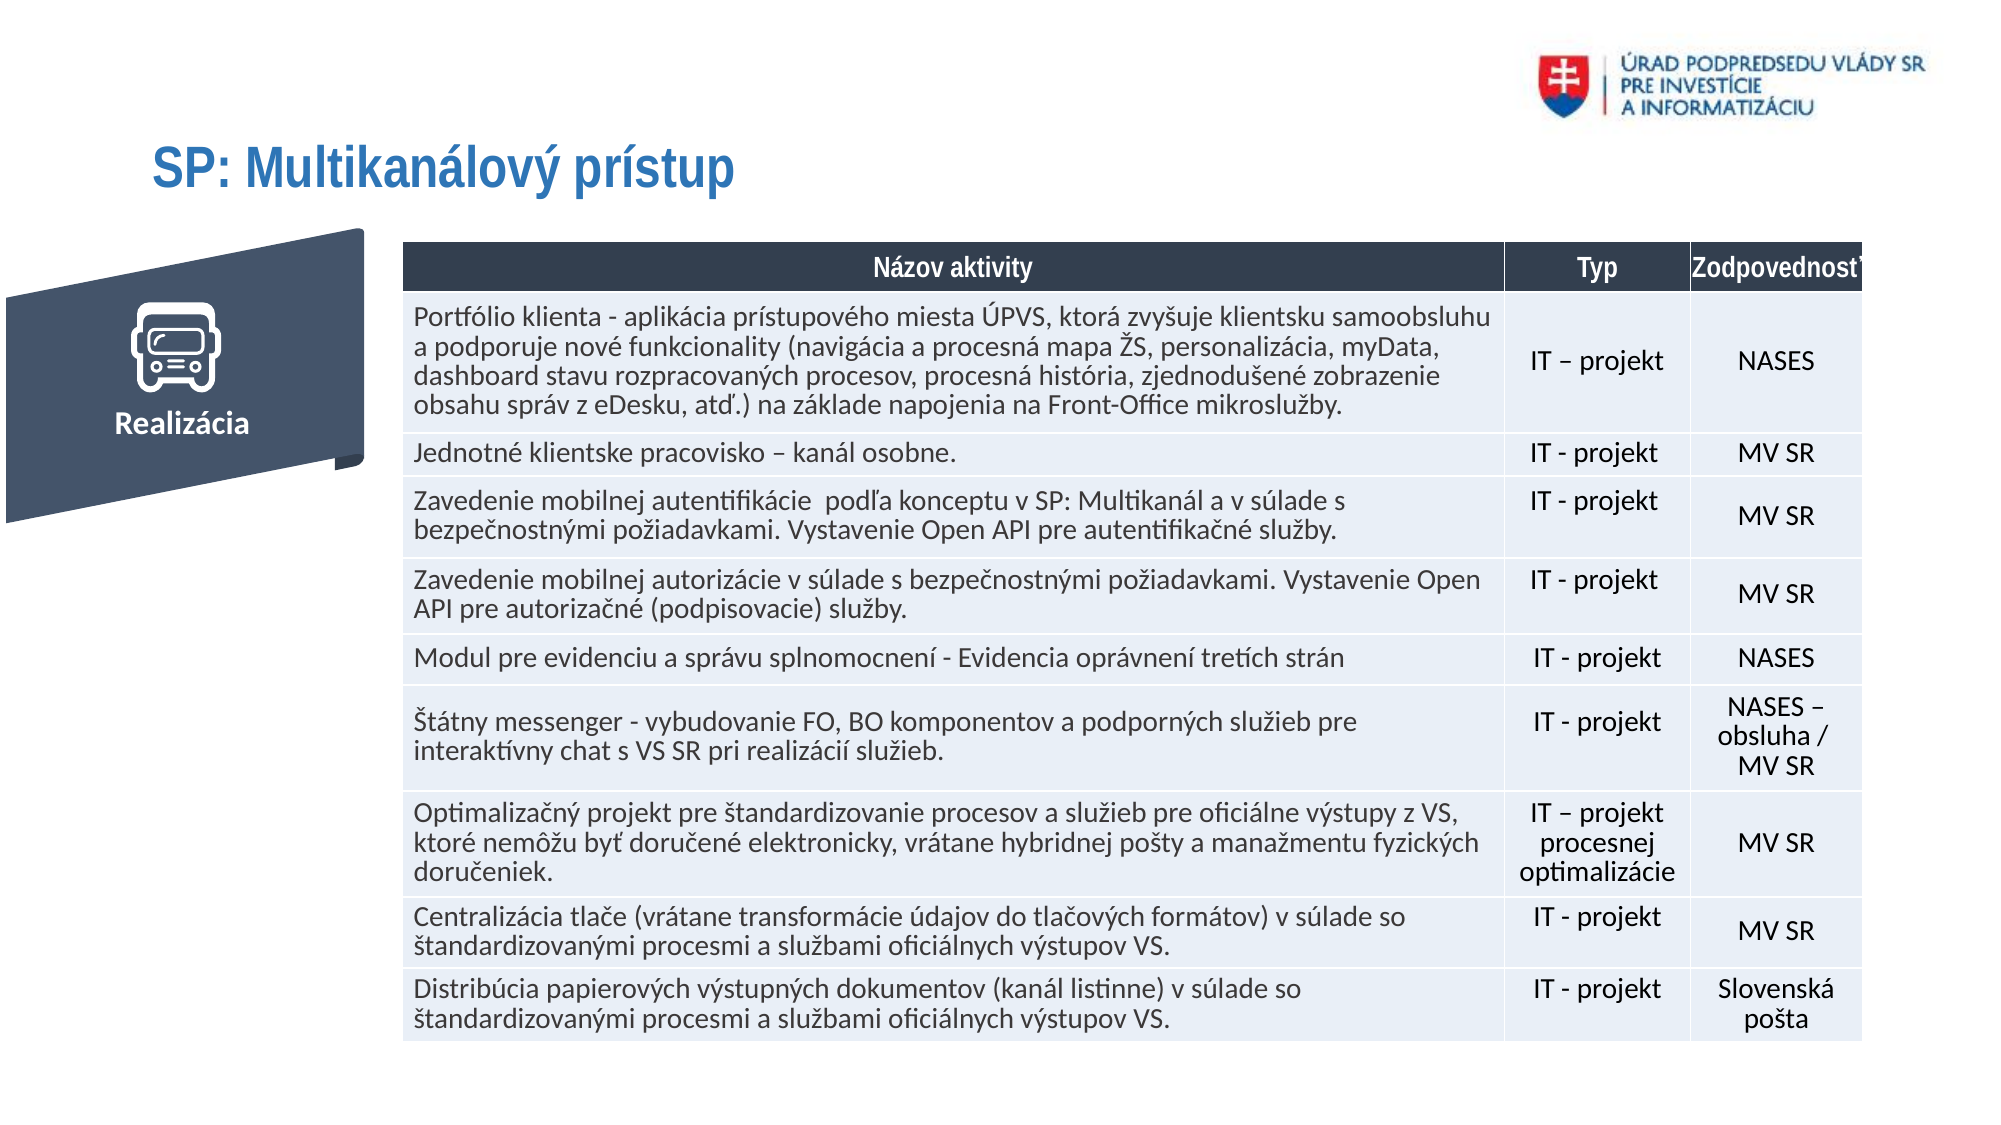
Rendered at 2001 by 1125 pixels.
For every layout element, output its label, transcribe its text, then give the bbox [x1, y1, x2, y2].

table_cell MV SR [1691, 477, 1862, 557]
table_cell Jednotné klientske pracovisko – kanál osobne. [403, 434, 1504, 475]
text_box Realizácia [99, 394, 266, 449]
table_header Zodpovednosť [1691, 242, 1862, 291]
table_cell IT – projekt [1505, 293, 1690, 432]
table_cell IT - projekt [1505, 898, 1690, 967]
text_box [6, 271, 365, 524]
table_cell IT - projekt [1505, 477, 1690, 557]
table_cell NASES [1691, 635, 1862, 684]
table_cell NASES [1691, 293, 1862, 432]
table_cell Optimalizačný projekt pre štandardizovanie procesov a služieb pre oficiálne výstupy z VS, ktoré nemôžu byť doručené elektronicky, vrátane hybridnej pošty a manažmentu fyzických doručeniek. [403, 792, 1504, 896]
table_cell IT - projekt [1505, 635, 1690, 684]
table_cell IT - projekt [1505, 434, 1690, 475]
table_cell Distribúcia papierových výstupných dokumentov (kanál listinne) v súlade so štandardizovanými procesmi a službami oficiálnych výstupov VS. [403, 969, 1504, 1041]
table_header Typ [1505, 242, 1690, 291]
table_cell MV SR [1691, 559, 1862, 633]
table_cell MV SR [1691, 792, 1862, 896]
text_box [131, 302, 222, 393]
picture [1491, 9, 1973, 162]
table_cell IT - projekt [1505, 559, 1690, 633]
table_cell Zavedenie mobilnej autentifikácie podľa konceptu v SP: Multikanál a v súlade s bezpečnostnými požiadavkami. Vystavenie Open API pre autentifikačné služby. [403, 477, 1504, 557]
table_header Názov aktivity [403, 242, 1504, 291]
table_cell Portfólio klienta - aplikácia prístupového miesta ÚPVS, ktorá zvyšuje klientsku samoobsluhu a podporuje nové funkcionality (navigácia a procesná mapa ŽS, personalizácia, myData, dashboard stavu rozpracovaných procesov, procesná história, zjednodušené zobrazenie obsahu správ z eDesku, atď.) na základe napojenia na Front-Office mikroslužby. [403, 293, 1504, 432]
table_cell Slovenská pošta [1691, 969, 1862, 1041]
table_cell IT – projekt procesnej optimalizácie [1505, 792, 1690, 896]
table_cell MV SR [1691, 898, 1862, 967]
table_cell Zavedenie mobilnej autorizácie v súlade s bezpečnostnými požiadavkami. Vystavenie Open API pre autorizačné (podpisovacie) služby. [403, 559, 1504, 633]
text_box [334, 454, 364, 471]
table_cell MV SR [1691, 434, 1862, 475]
table_cell IT - projekt [1505, 686, 1690, 790]
table_cell NASES – obsluha / MV SR [1691, 686, 1862, 790]
text_box SP: Multikanálový prístup [137, 59, 1863, 278]
table_cell Modul pre evidenciu a správu splnomocnení - Evidencia oprávnení tretích strán [403, 635, 1504, 684]
table_cell Štátny messenger - vybudovanie FO, BO komponentov a podporných služieb pre interaktívny chat s VS SR pri realizácií služieb. [403, 686, 1504, 790]
table_cell IT - projekt [1505, 969, 1690, 1041]
table_cell Centralizácia tlače (vrátane transformácie údajov do tlačových formátov) v súlade so štandardizovanými procesmi a službami oficiálnych výstupov VS. [403, 898, 1504, 967]
